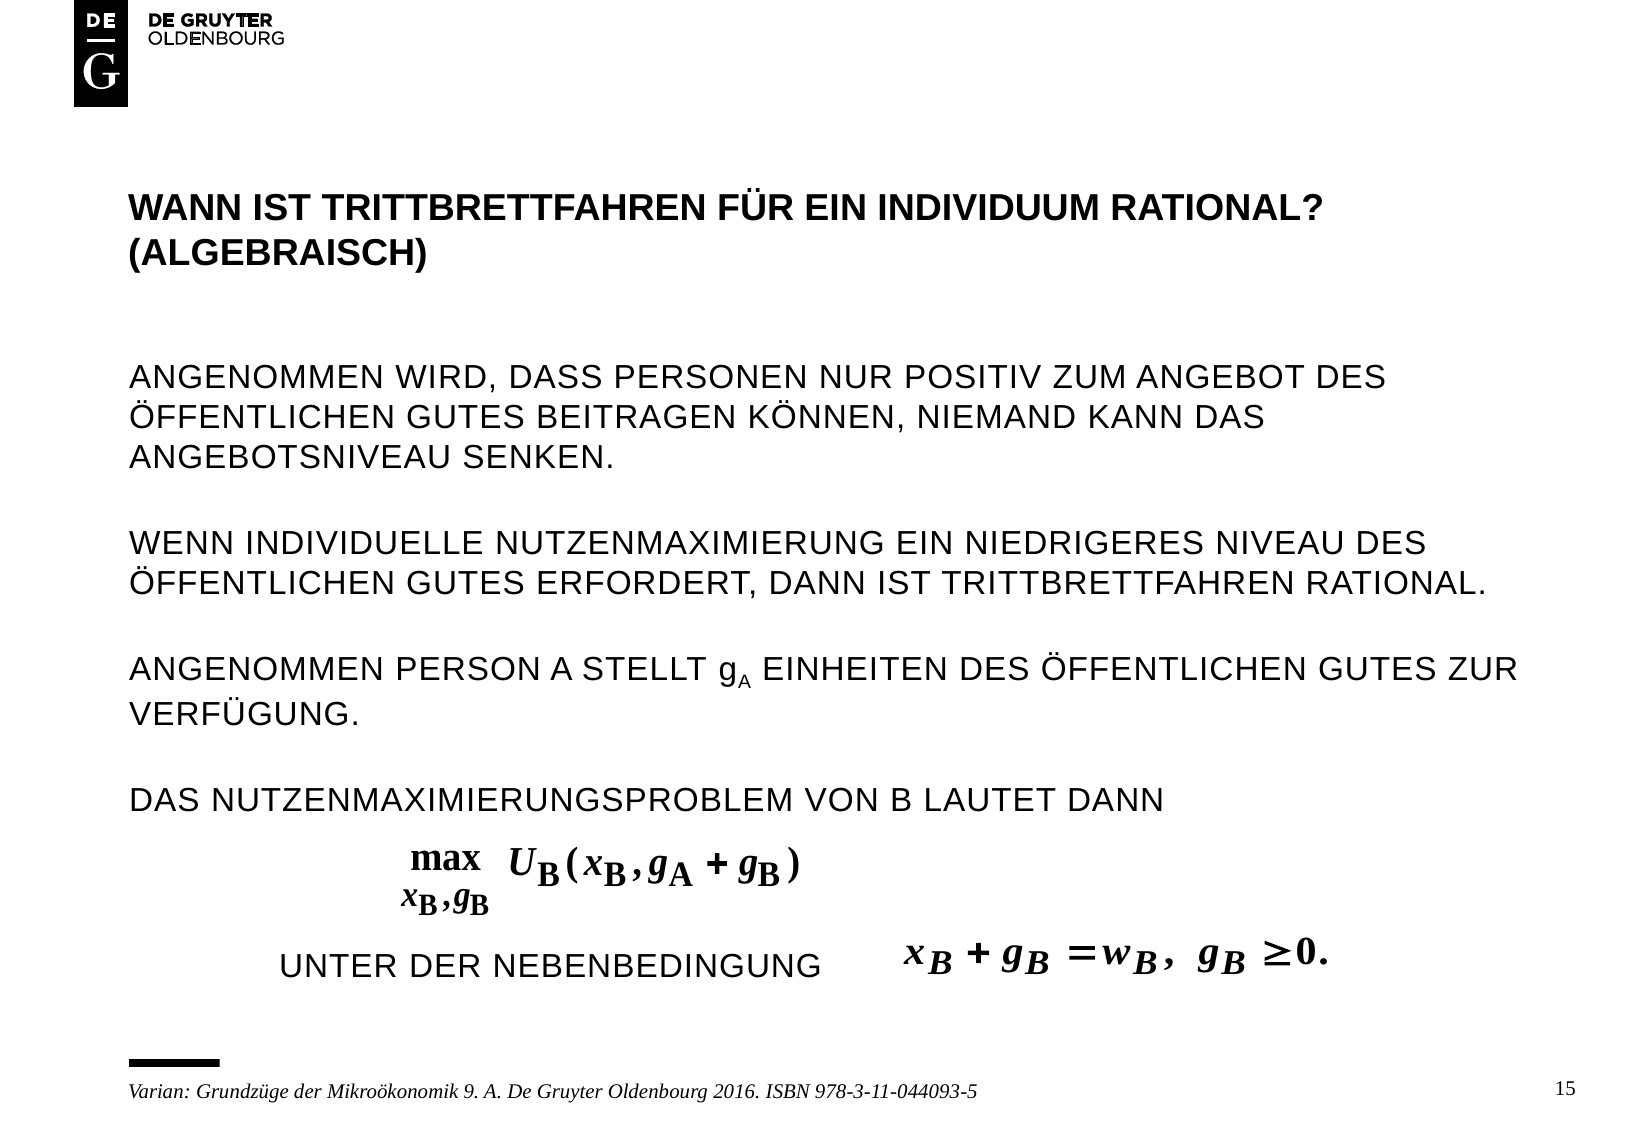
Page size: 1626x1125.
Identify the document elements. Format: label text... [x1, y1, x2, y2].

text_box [397, 835, 495, 918]
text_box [899, 930, 1329, 977]
slide_number 15 [1554, 1074, 1614, 1104]
list ANGENOMMEN WIRd, dass personen nur positiv zum Angebot des öffentlichen gutes beitragen können, niemand kann das angebotsniveau senken. Wenn individuelle nutzenmaximierung ein niedrigeres niveau des öffentlichen gutes erfordert, dann ist trittbrettfahren rational. Angenommen person A stellt ga einheiten des öffentlichen gutes zur verfügung. Das nutzenmaximierungsproblem von B lautet dann unter der nebenbedingung [129, 355, 1556, 1018]
title WANN IST TRITTBRETTFAHREN FÜR EIN INDIVIDUUM RATIONAL? (algebraisch) [128, 183, 1555, 279]
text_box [508, 840, 803, 888]
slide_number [128, 1077, 1539, 1108]
